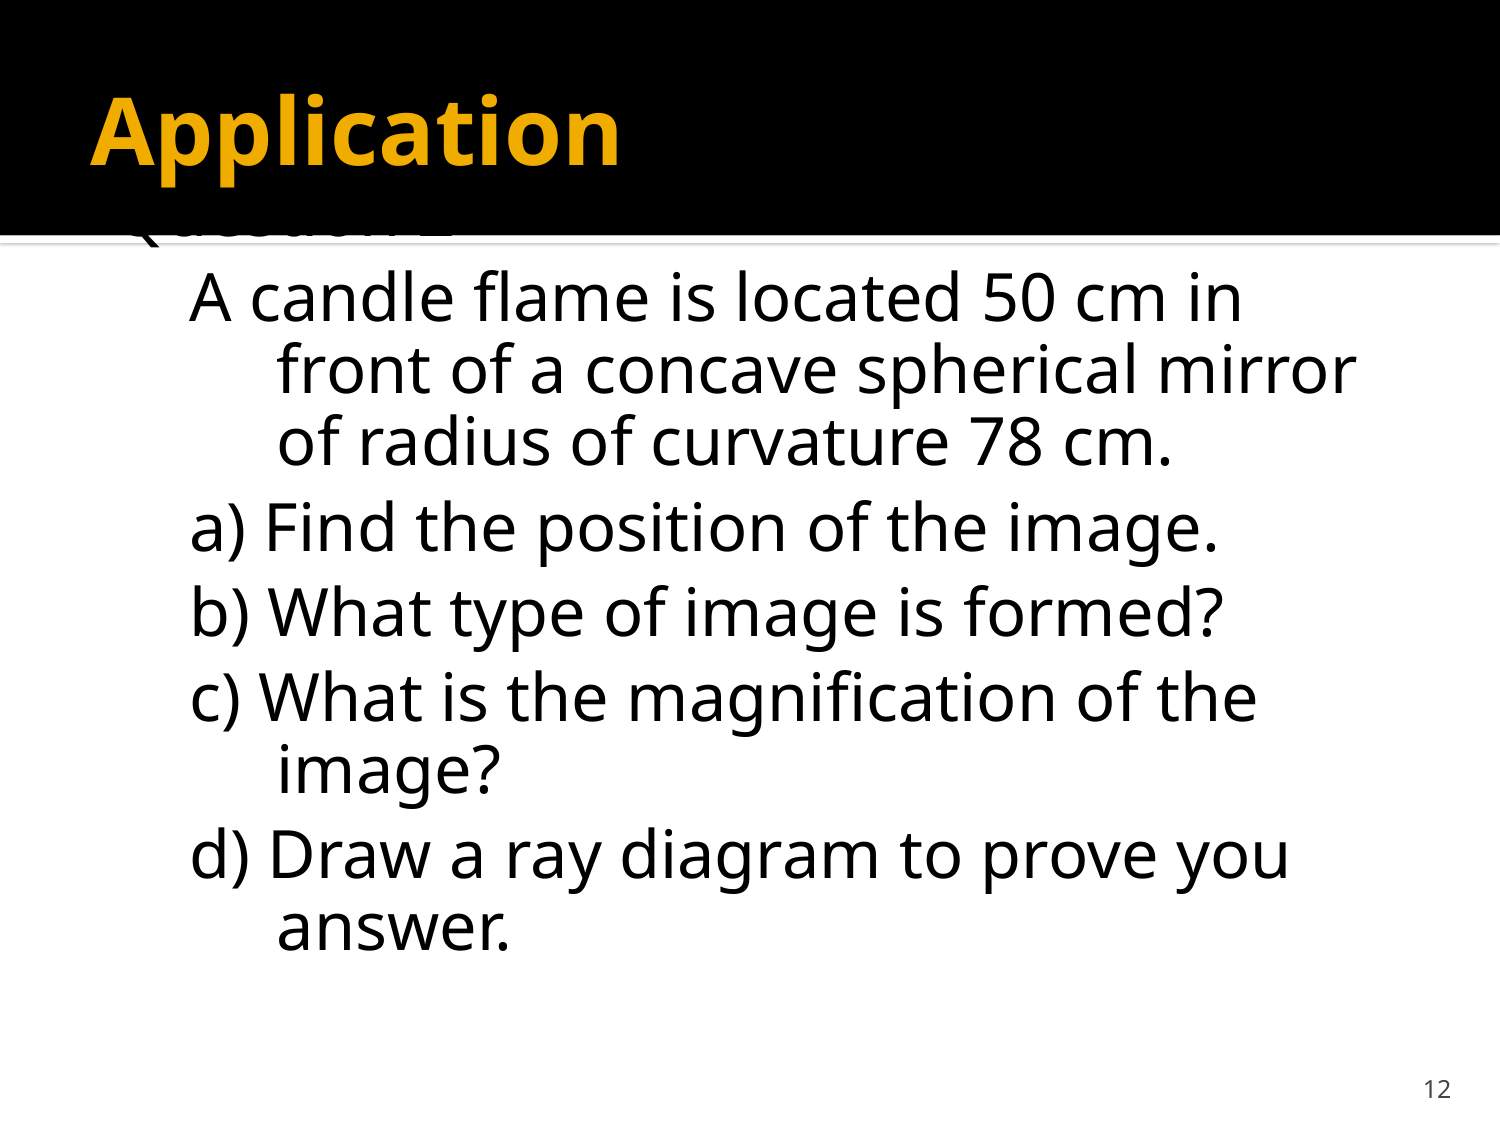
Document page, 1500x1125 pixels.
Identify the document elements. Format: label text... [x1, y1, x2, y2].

title Application [75, 25, 1425, 231]
slide_number 12 [1345, 1062, 1467, 1108]
list Question 2 A candle flame is located 50 cm in front of a concave spherical mirror of radius of curvature 78 cm. a) Find the position of the image. b) What type of image is formed? c) What is the magnification of the image? d) Draw a ray diagram to prove you answer. [105, 164, 1381, 1086]
